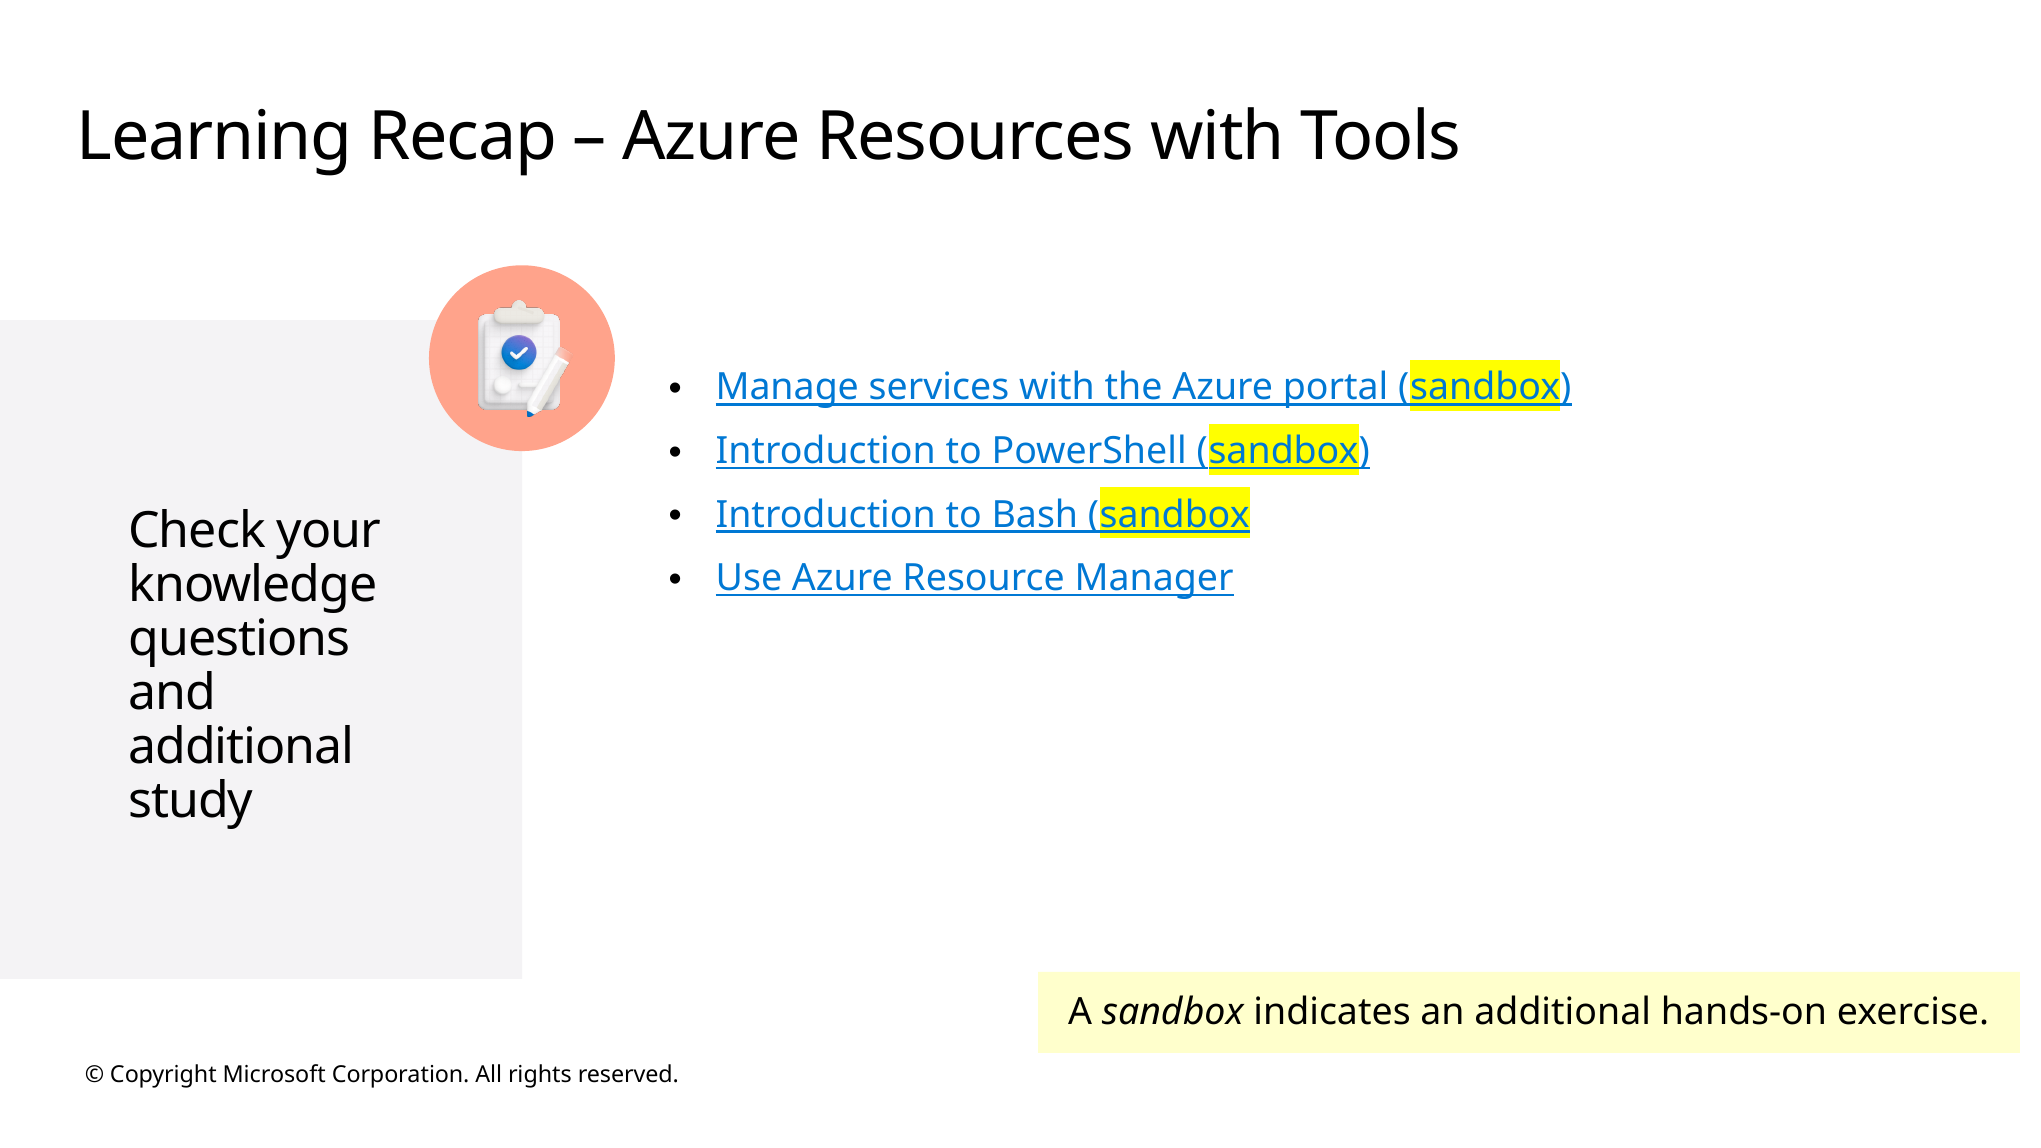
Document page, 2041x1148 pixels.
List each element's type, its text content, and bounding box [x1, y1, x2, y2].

picture [463, 300, 580, 417]
title Learning Recap – Azure Resources with Tools [76, 86, 1997, 169]
text_box Manage services with the Azure portal (sandbox) Introduction to PowerShell (sandbox) Introduction to Bash (sandbox)( Use Azure Resource Manager [650, 344, 1874, 803]
text_box A sandbox indicates an additional hands-on exercise. [1038, 971, 2020, 1053]
